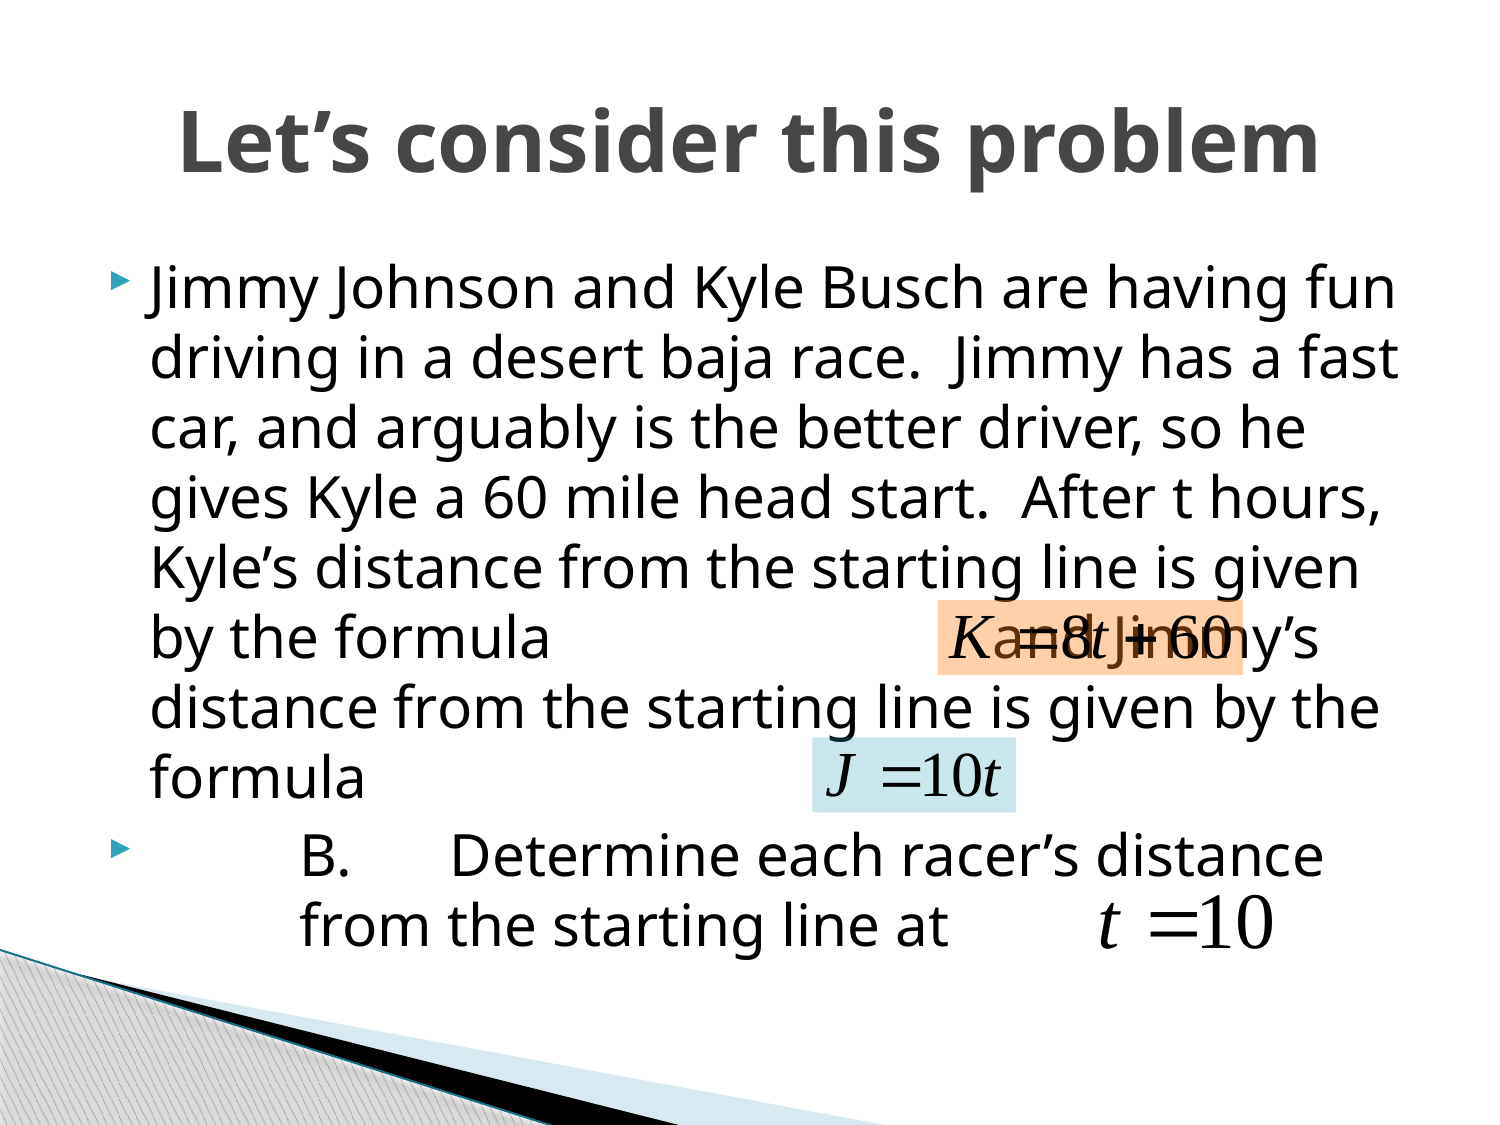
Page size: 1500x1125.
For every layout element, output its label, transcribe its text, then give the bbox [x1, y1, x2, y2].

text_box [1087, 874, 1288, 969]
list Jimmy Johnson and Kyle Busch are having fun driving in a desert baja race. Jimmy has a fast car, and arguably is the better driver, so he gives Kyle a 60 mile head start. After t hours, Kyle’s distance from the starting line is given by the formula and Jimmy’s distance from the starting line is given by the formula B. Determine each racer’s distance from the starting line at [75, 243, 1450, 1088]
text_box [812, 737, 1017, 813]
title Let’s consider this problem [75, 45, 1425, 233]
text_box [937, 599, 1244, 676]
